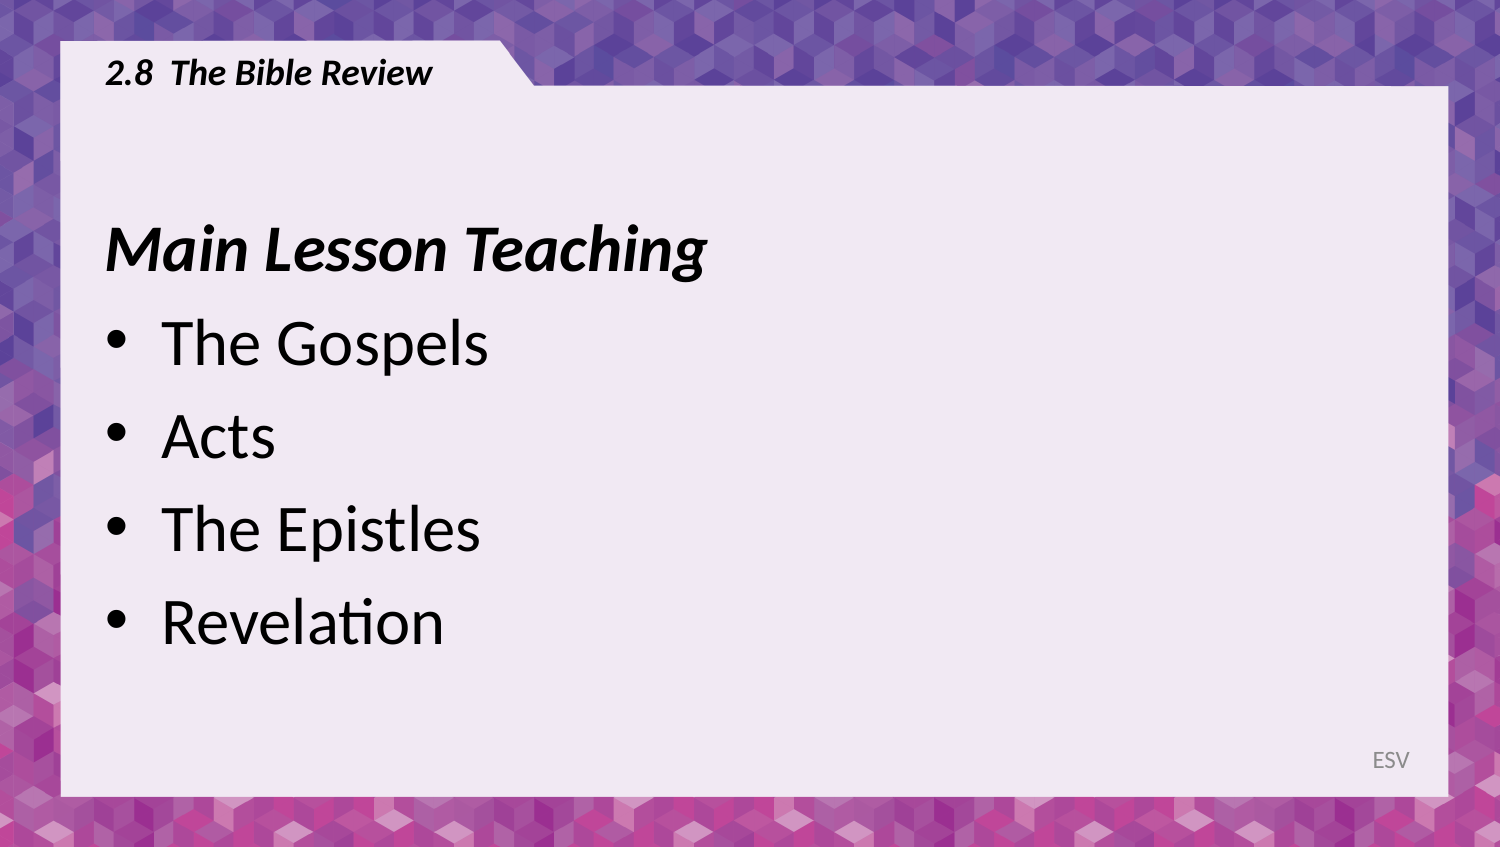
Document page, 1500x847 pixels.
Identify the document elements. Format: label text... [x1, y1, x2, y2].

list Main Lesson Teaching The Gospels Acts The Epistles Revelation [89, 141, 1403, 722]
title 2.8 The Bible Review [89, 33, 1420, 108]
footer ESV [950, 736, 1425, 782]
picture [0, 0, 1500, 847]
